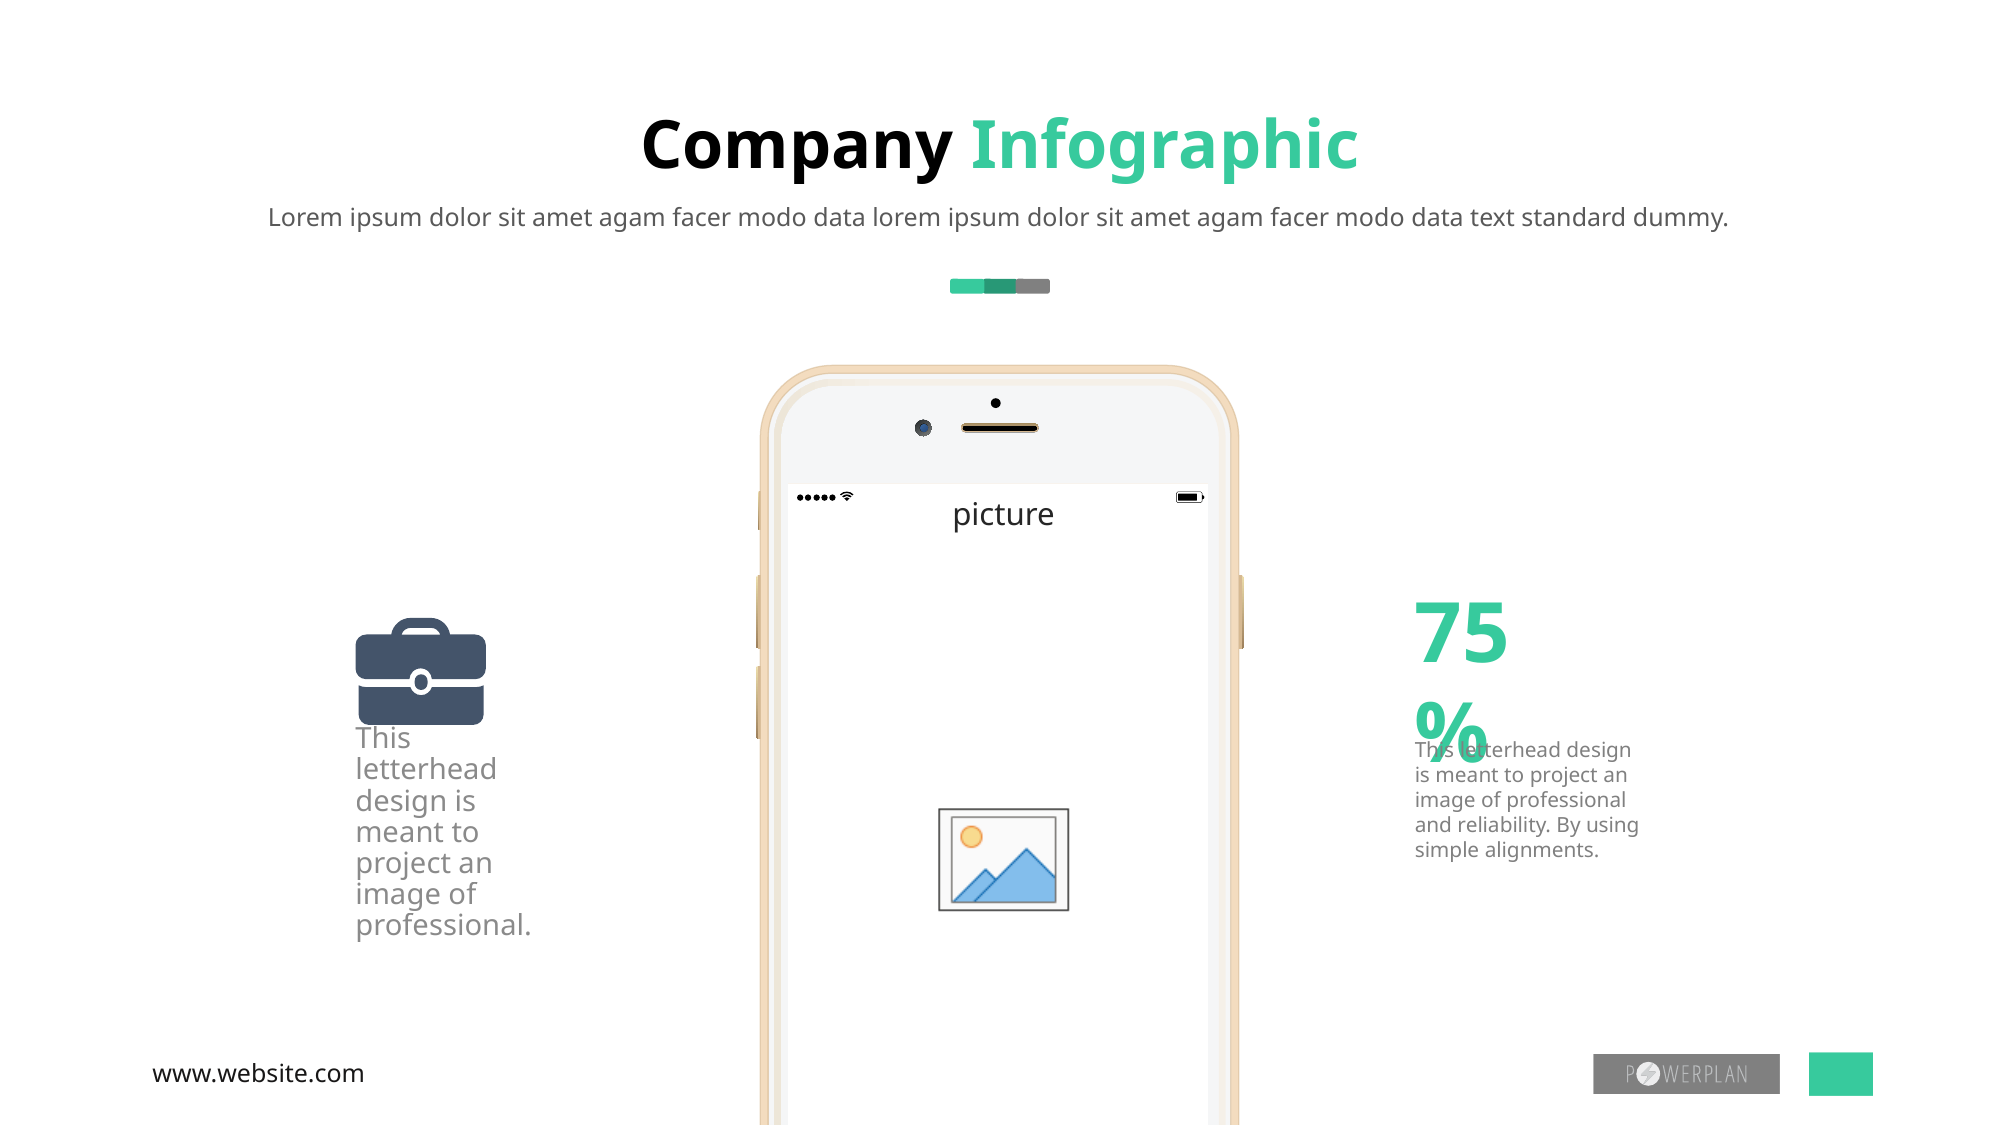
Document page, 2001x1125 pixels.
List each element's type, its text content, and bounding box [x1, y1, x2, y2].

list Lorem ipsum dolor sit amet agam facer modo data lorem ipsum dolor sit amet agam facer modo data text standard dummy. [137, 198, 1863, 241]
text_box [756, 364, 1244, 1125]
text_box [1593, 1053, 1780, 1094]
slide_number 24 [1809, 1052, 1873, 1096]
picture [790, 486, 1217, 1125]
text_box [1414, 617, 1645, 859]
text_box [355, 617, 554, 940]
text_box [949, 278, 1050, 294]
title Company Infographic [137, 96, 1863, 198]
slide_number www.website.com [137, 1042, 391, 1103]
